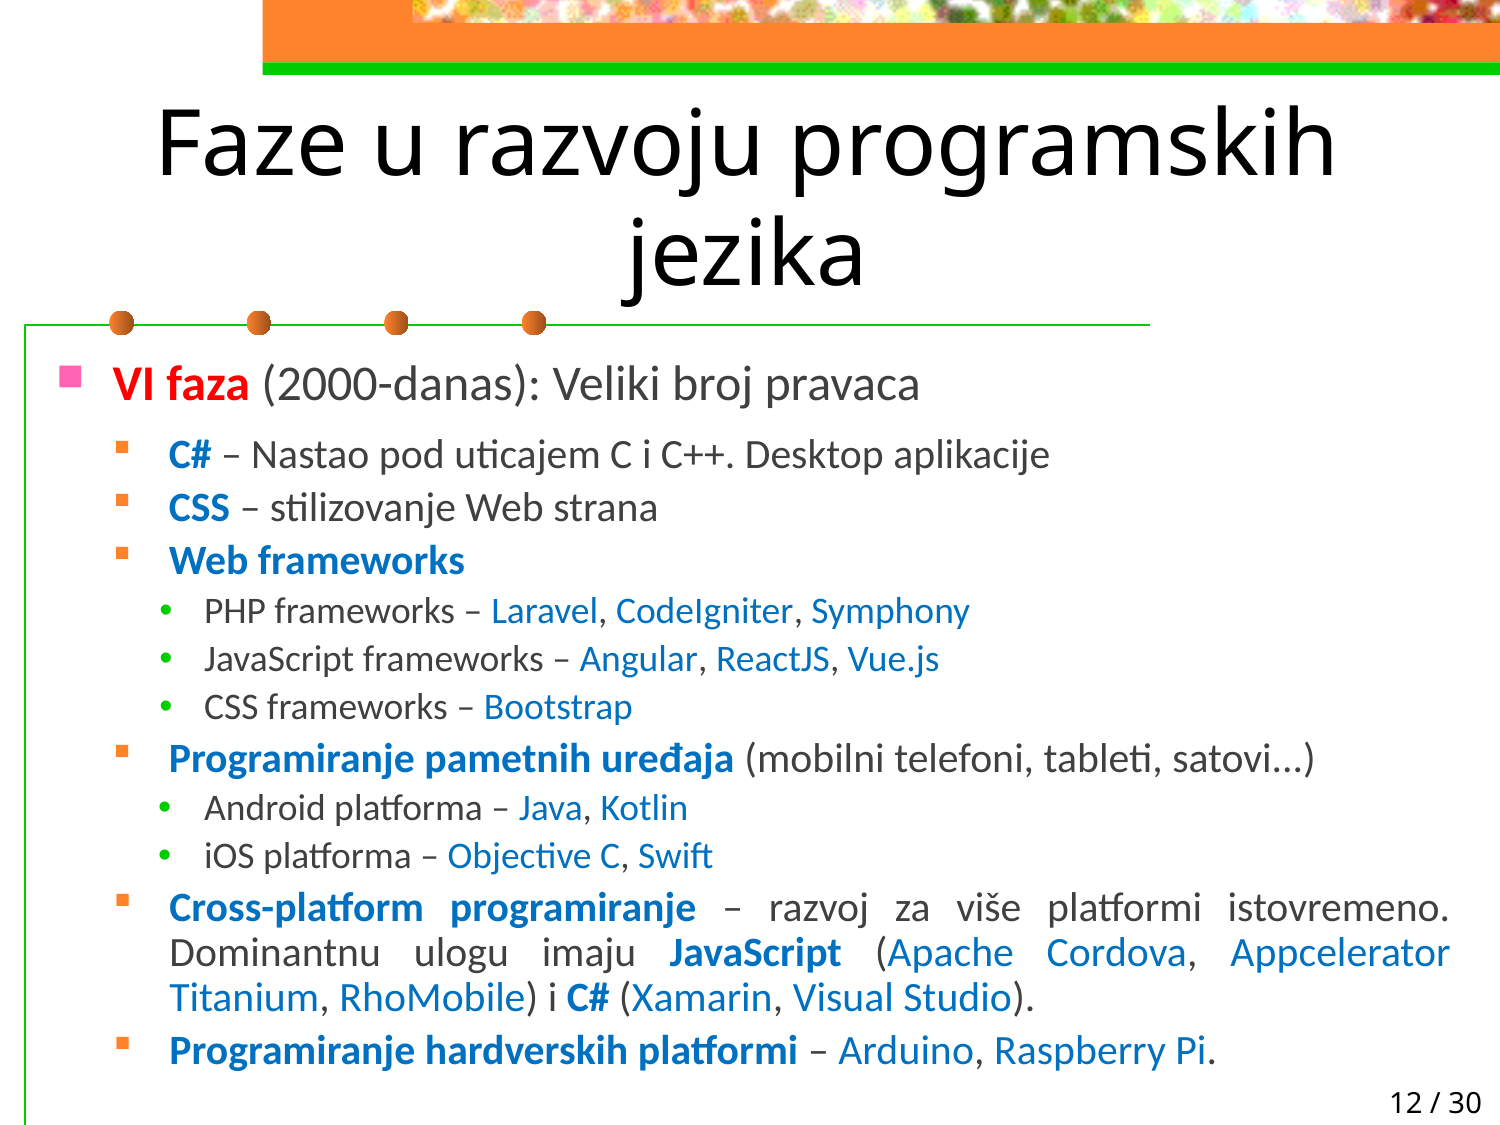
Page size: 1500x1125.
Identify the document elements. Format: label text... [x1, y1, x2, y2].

title Faze u razvoju programskih jezika [29, 99, 1466, 288]
list VI faza (2000-danas): Veliki broj pravaca C# – Nastao pod uticajem C i C++. Desktop aplikacije CSS – stilizovanje Web strana Web frameworks PHP frameworks – Laravel, CodeIgniter, Symphony JavaScript frameworks – Angular, ReactJS, Vue.js CSS frameworks – Bootstrap Programiranje pametnih uređaja (mobilni telefoni, tableti, satovi...) Android platforma – Java, Kotlin iOS platforma – Objective C, Swift Cross-platform programiranje – razvoj za više platformi istovremeno. Dominantnu ulogu imaju JavaScript (Apache Cordova, Appcelerator Titanium, RhoMobile) i C# (Xamarin, Visual Studio). Programiranje hardverskih platformi – Arduino, Raspberry Pi. [41, 349, 1466, 1106]
picture [412, 0, 1500, 23]
text_box 12 / 30 [1364, 1079, 1498, 1125]
